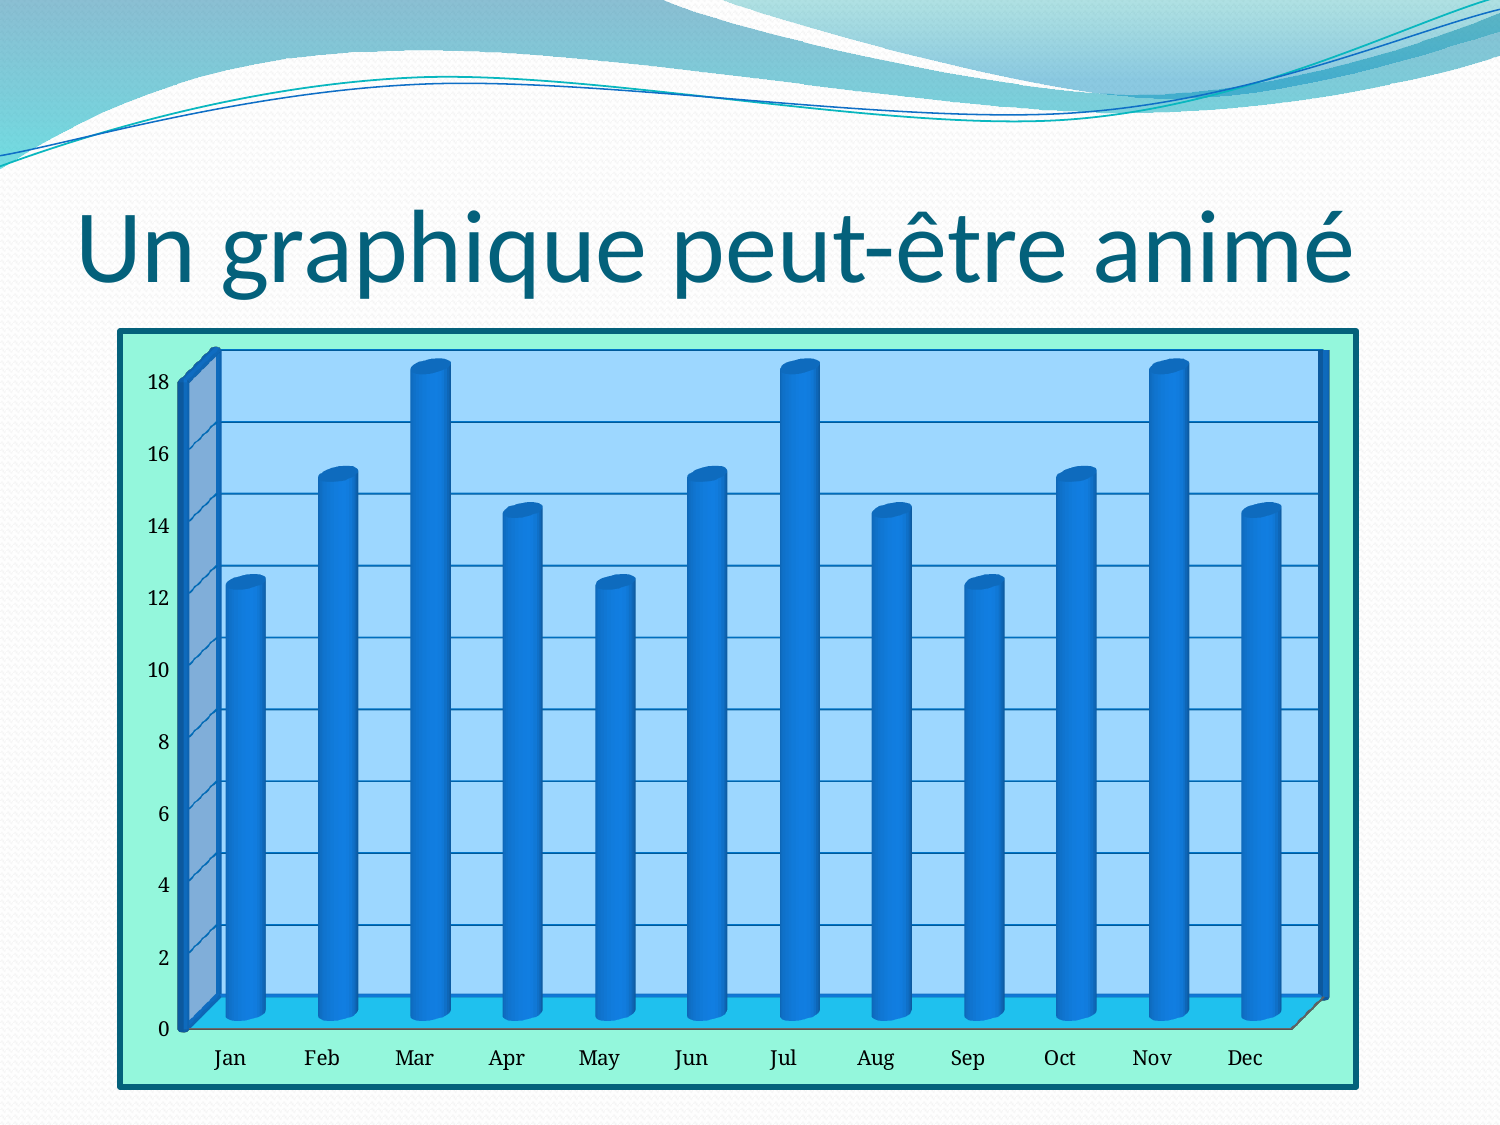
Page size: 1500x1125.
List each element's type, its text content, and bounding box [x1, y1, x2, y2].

chart [116, 327, 1360, 1091]
title Un graphique peut-être animé [75, 115, 1425, 303]
